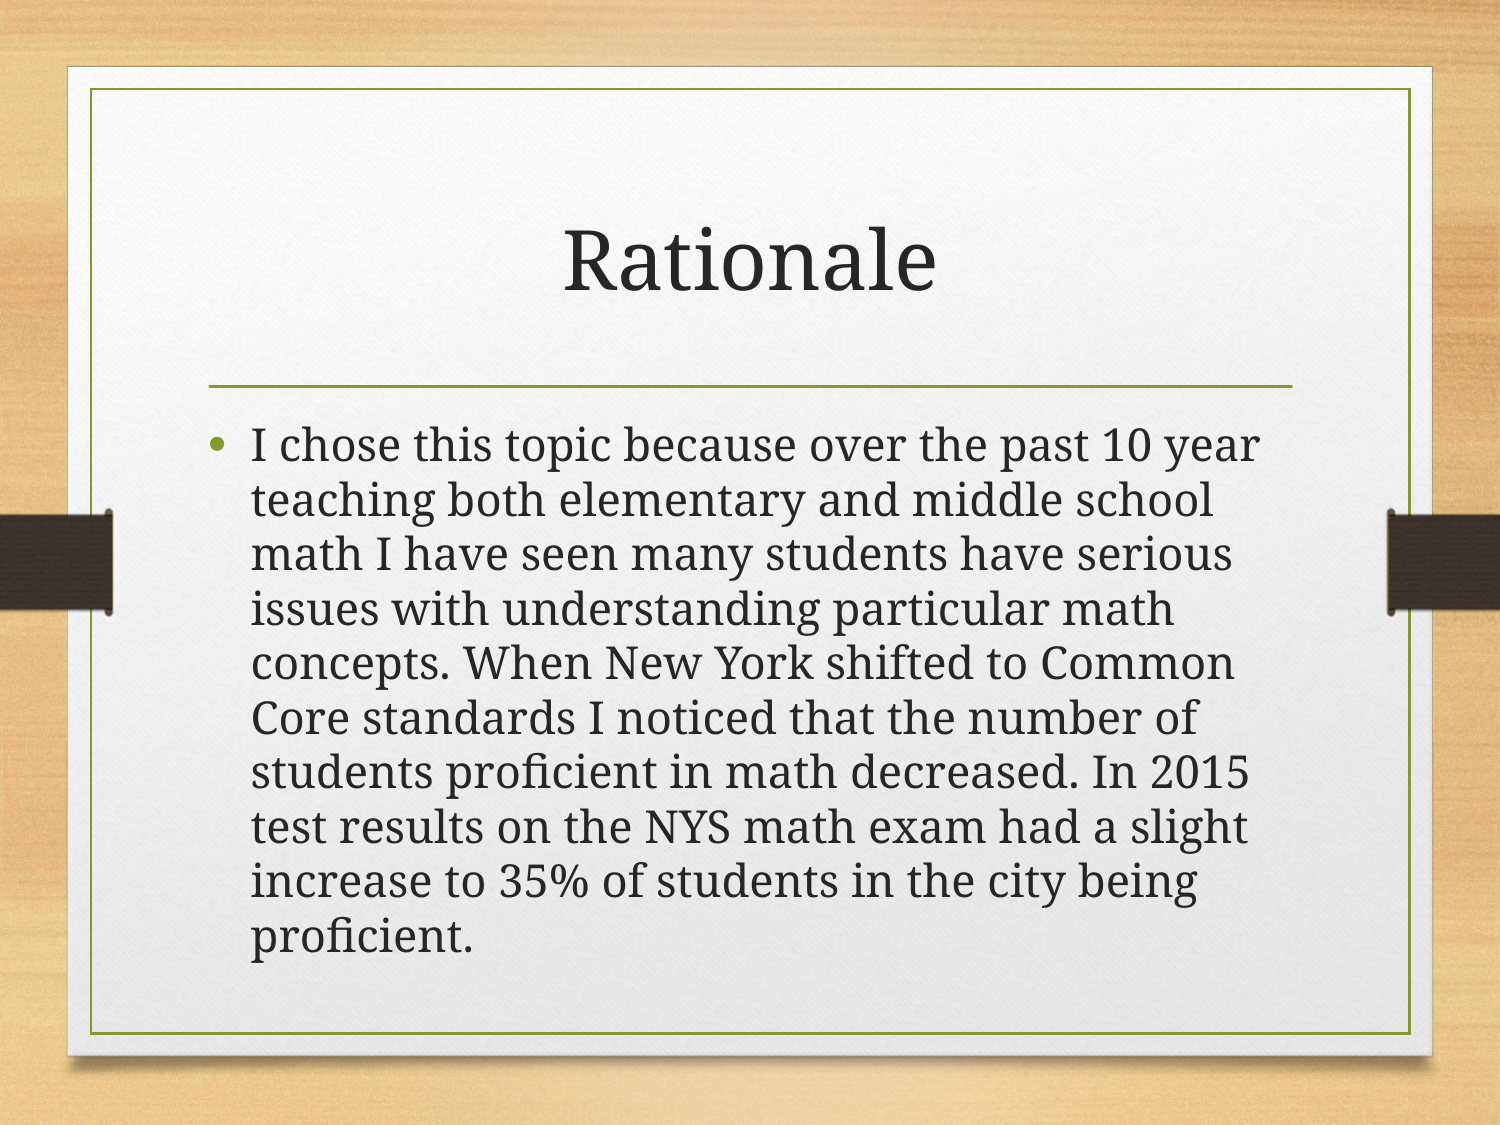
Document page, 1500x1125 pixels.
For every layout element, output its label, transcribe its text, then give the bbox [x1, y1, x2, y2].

list I chose this topic because over the past 10 year teaching both elementary and middle school math I have seen many students have serious issues with understanding particular math concepts. When New York shifted to Common Core standards I noticed that the number of students proficient in math decreased. In 2015 test results on the NYS math exam had a slight increase to 35% of students in the city being proficient. [193, 408, 1309, 974]
picture [0, 0, 1500, 1125]
title Rationale [193, 150, 1309, 365]
